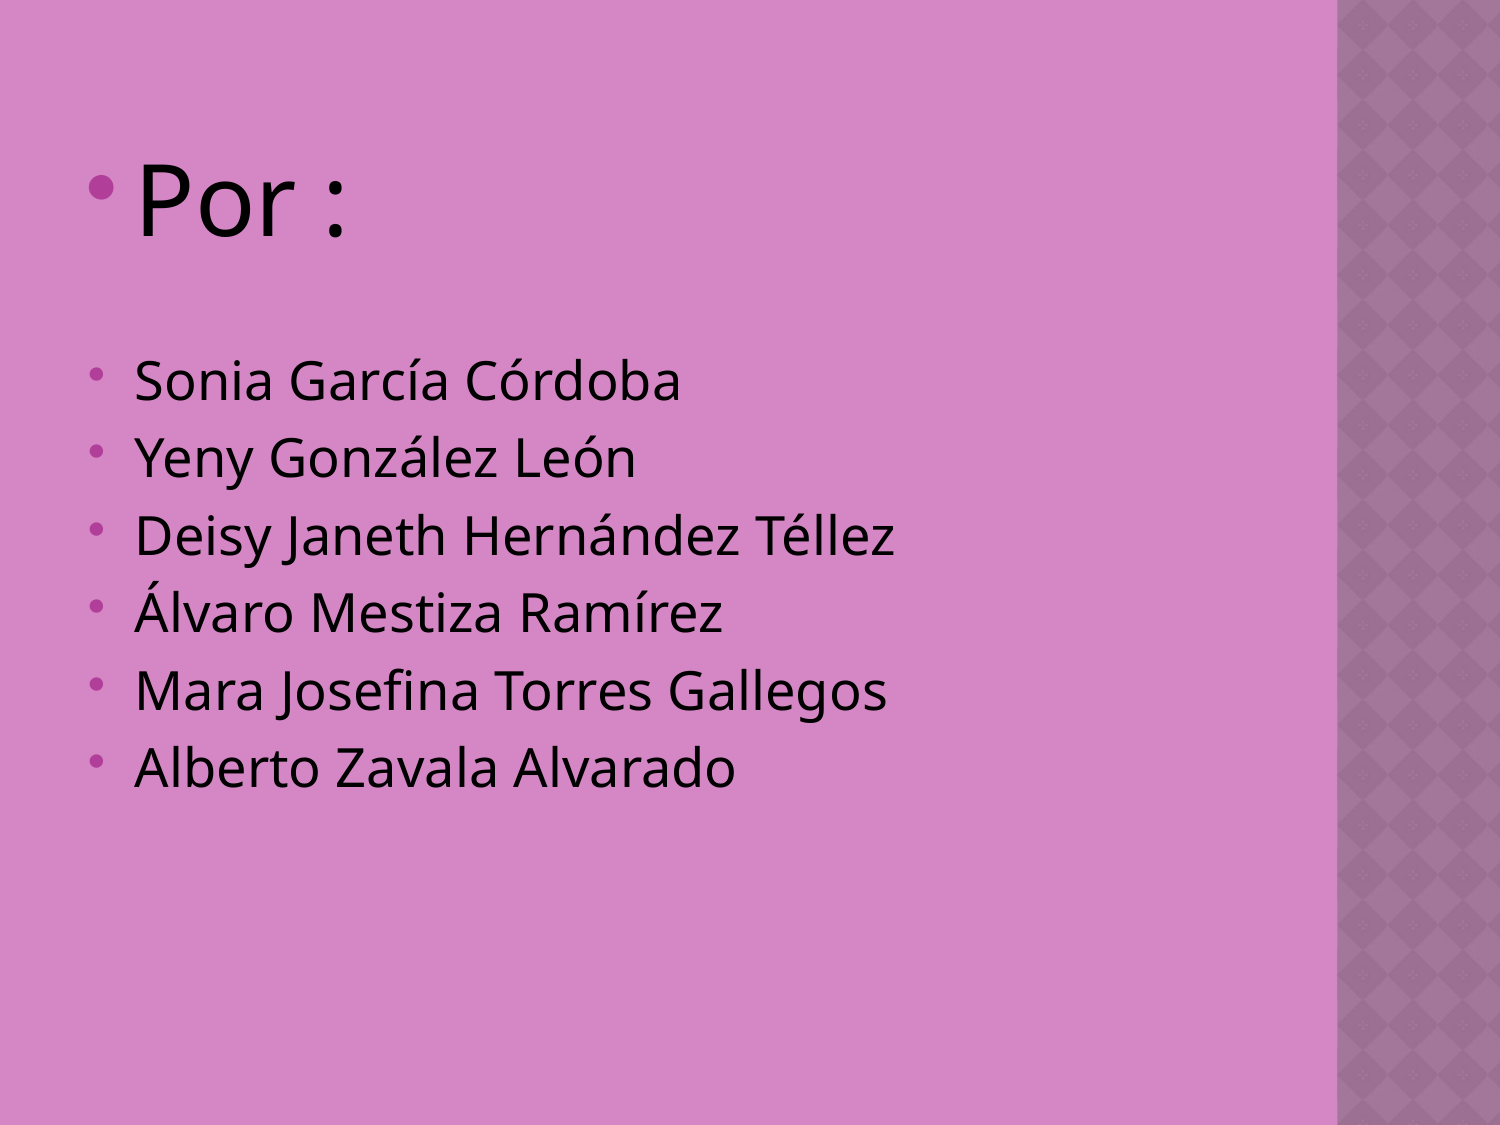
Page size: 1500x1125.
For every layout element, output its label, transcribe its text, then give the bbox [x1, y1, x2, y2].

list Por : Sonia García Córdoba Yeny González León Deisy Janeth Hernández Téllez Álvaro Mestiza Ramírez Mara Josefina Torres Gallegos Alberto Zavala Alvarado [75, 128, 1263, 1059]
